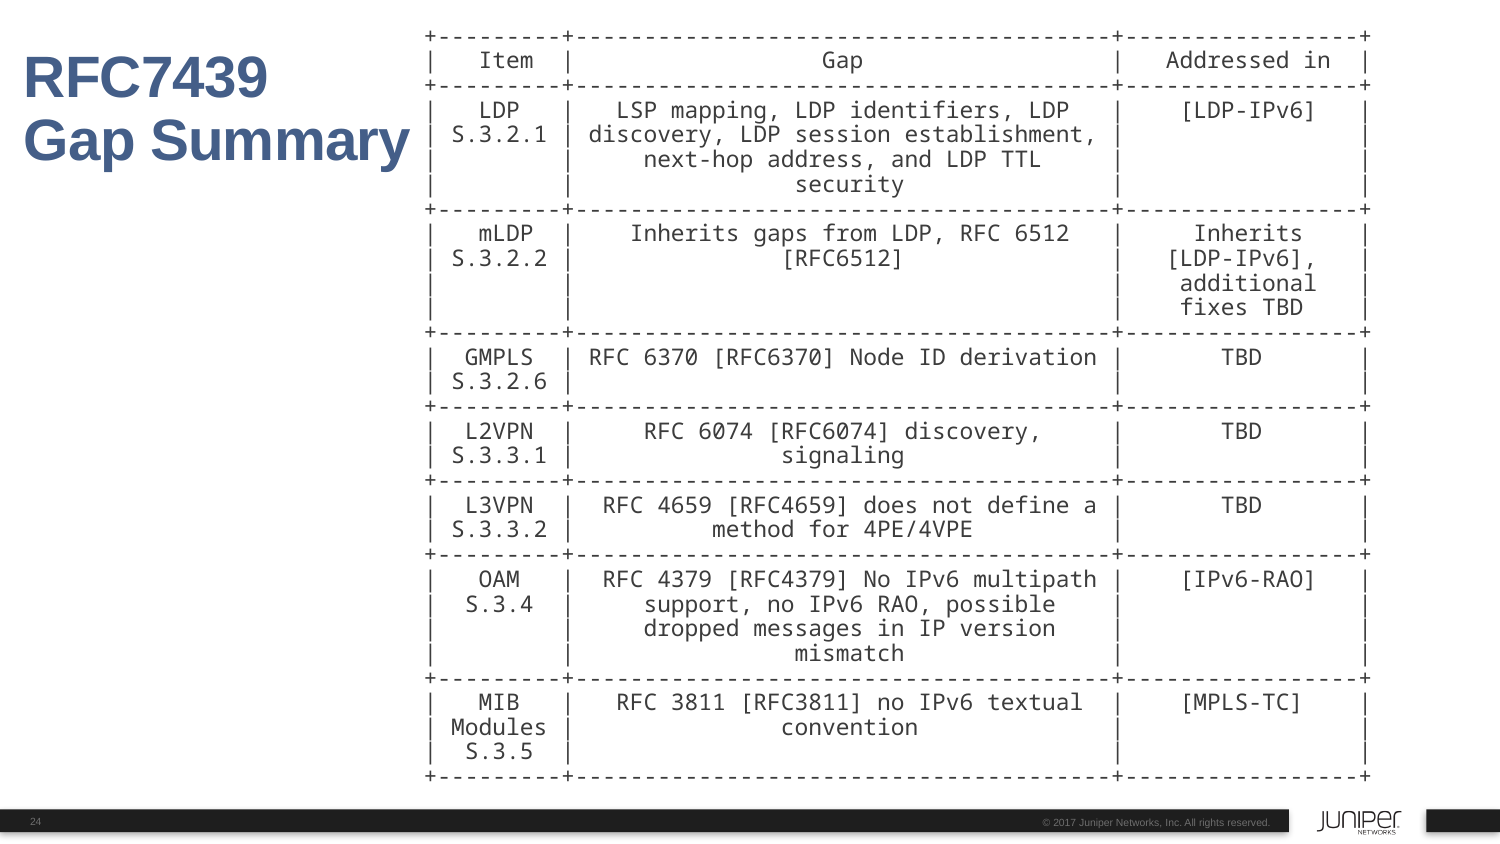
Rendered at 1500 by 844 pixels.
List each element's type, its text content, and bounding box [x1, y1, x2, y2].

picture [1315, 808, 1404, 836]
text_box +---------+---------------------------------------+-----------------+ | Item | Gap | Addressed in | +---------+---------------------------------------+-----------------+ | LDP | LSP mapping, LDP identifiers, LDP | [LDP-IPv6] | | S.3.2.1 | discovery, LDP session establishment, | | | | next-hop address, and LDP TTL | | | | security | | +---------+---------------------------------------+-----------------+ | mLDP | Inherits gaps from LDP, RFC 6512 | Inherits | | S.3.2.2 | [RFC6512] | [LDP-IPv6], | | | | additional | | | | fixes TBD | +---------+---------------------------------------+-----------------+ | GMPLS | RFC 6370 [RFC6370] Node ID derivation | TBD | | S.3.2.6 | | | +---------+---------------------------------------+-----------------+ | L2VPN | RFC 6074 [RFC6074] discovery, | TBD | | S.3.3.1 | signaling | | +---------+---------------------------------------+-----------------+ | L3VPN | RFC 4659 [RFC4659] does not define a | TBD | | S.3.3.2 | method for 4PE/4VPE | | +---------+---------------------------------------+-----------------+ | OAM | RFC 4379 [RFC4379] No IPv6 multipath | [IPv6-RAO] | | S.3.4 | support, no IPv6 RAO, possible | | | | dropped messages in IP version | | | | mismatch | | +---------+---------------------------------------+-----------------+ | MIB | RFC 3811 [RFC3811] no IPv6 textual | [MPLS-TC] | | Modules | convention | | | S.3.5 | | | +---------+---------------------------------------+-----------------+ [374, 20, 1380, 794]
title RFC7439 Gap Summary [14, 68, 374, 174]
